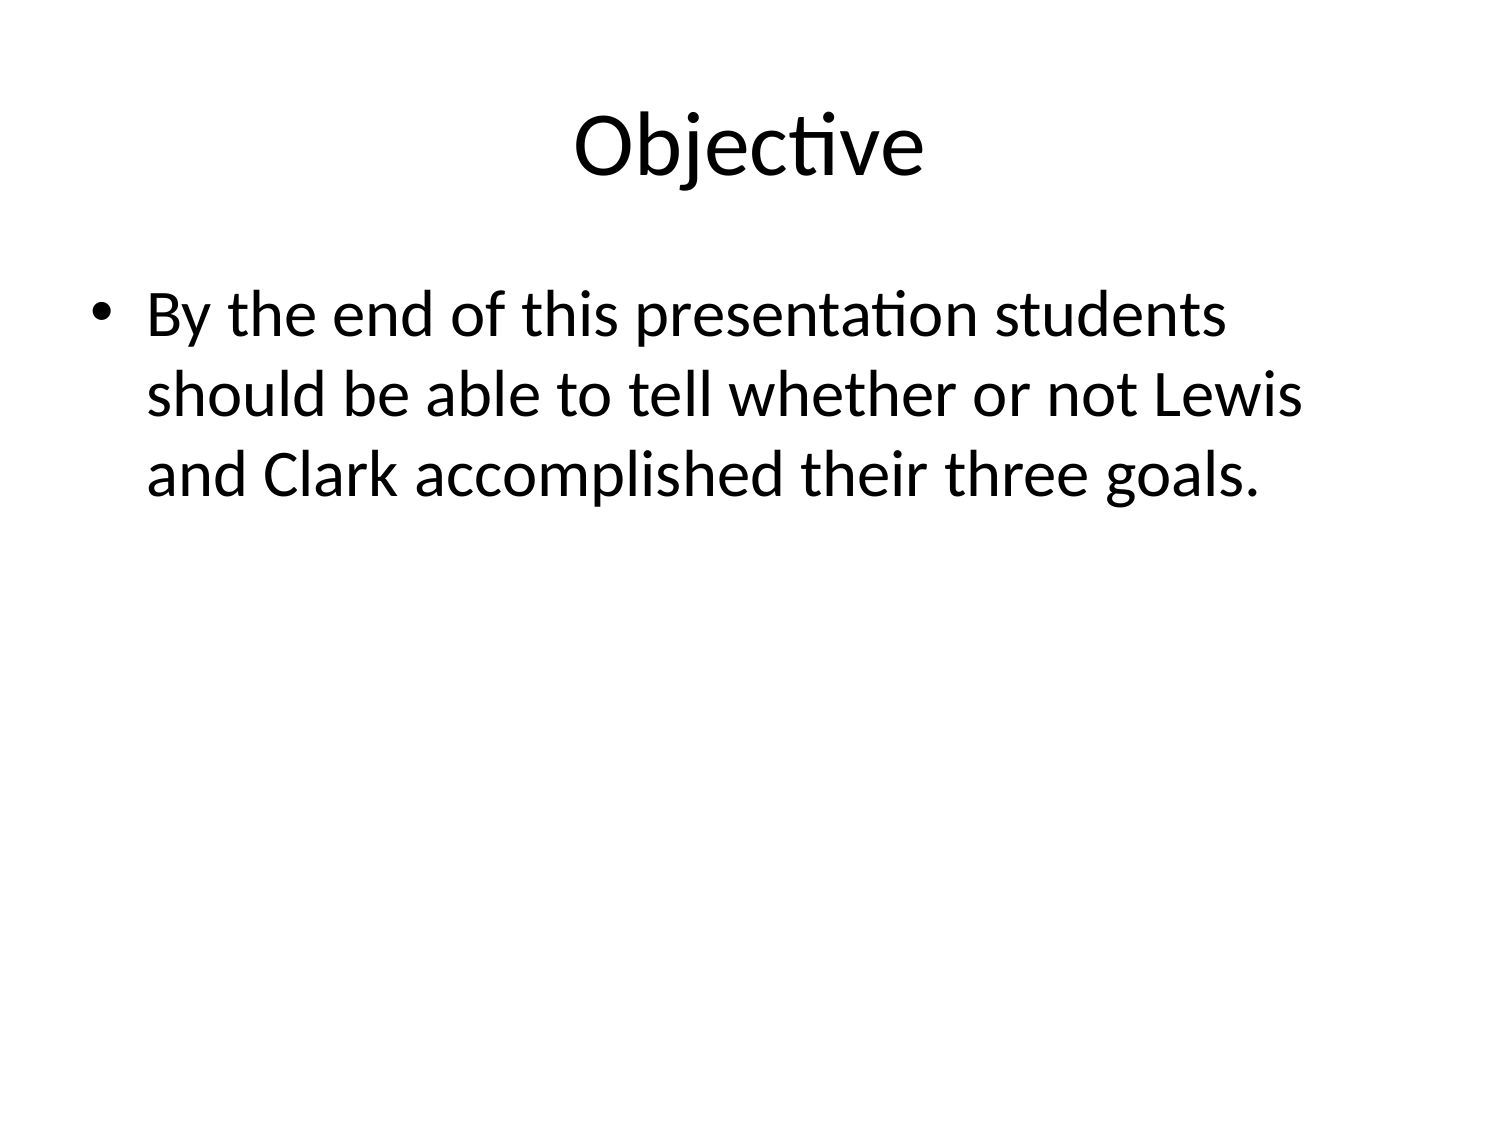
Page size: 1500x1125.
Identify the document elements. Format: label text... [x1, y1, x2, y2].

title Objective [75, 45, 1425, 233]
list By the end of this presentation students should be able to tell whether or not Lewis and Clark accomplished their three goals. [75, 262, 1425, 1005]
